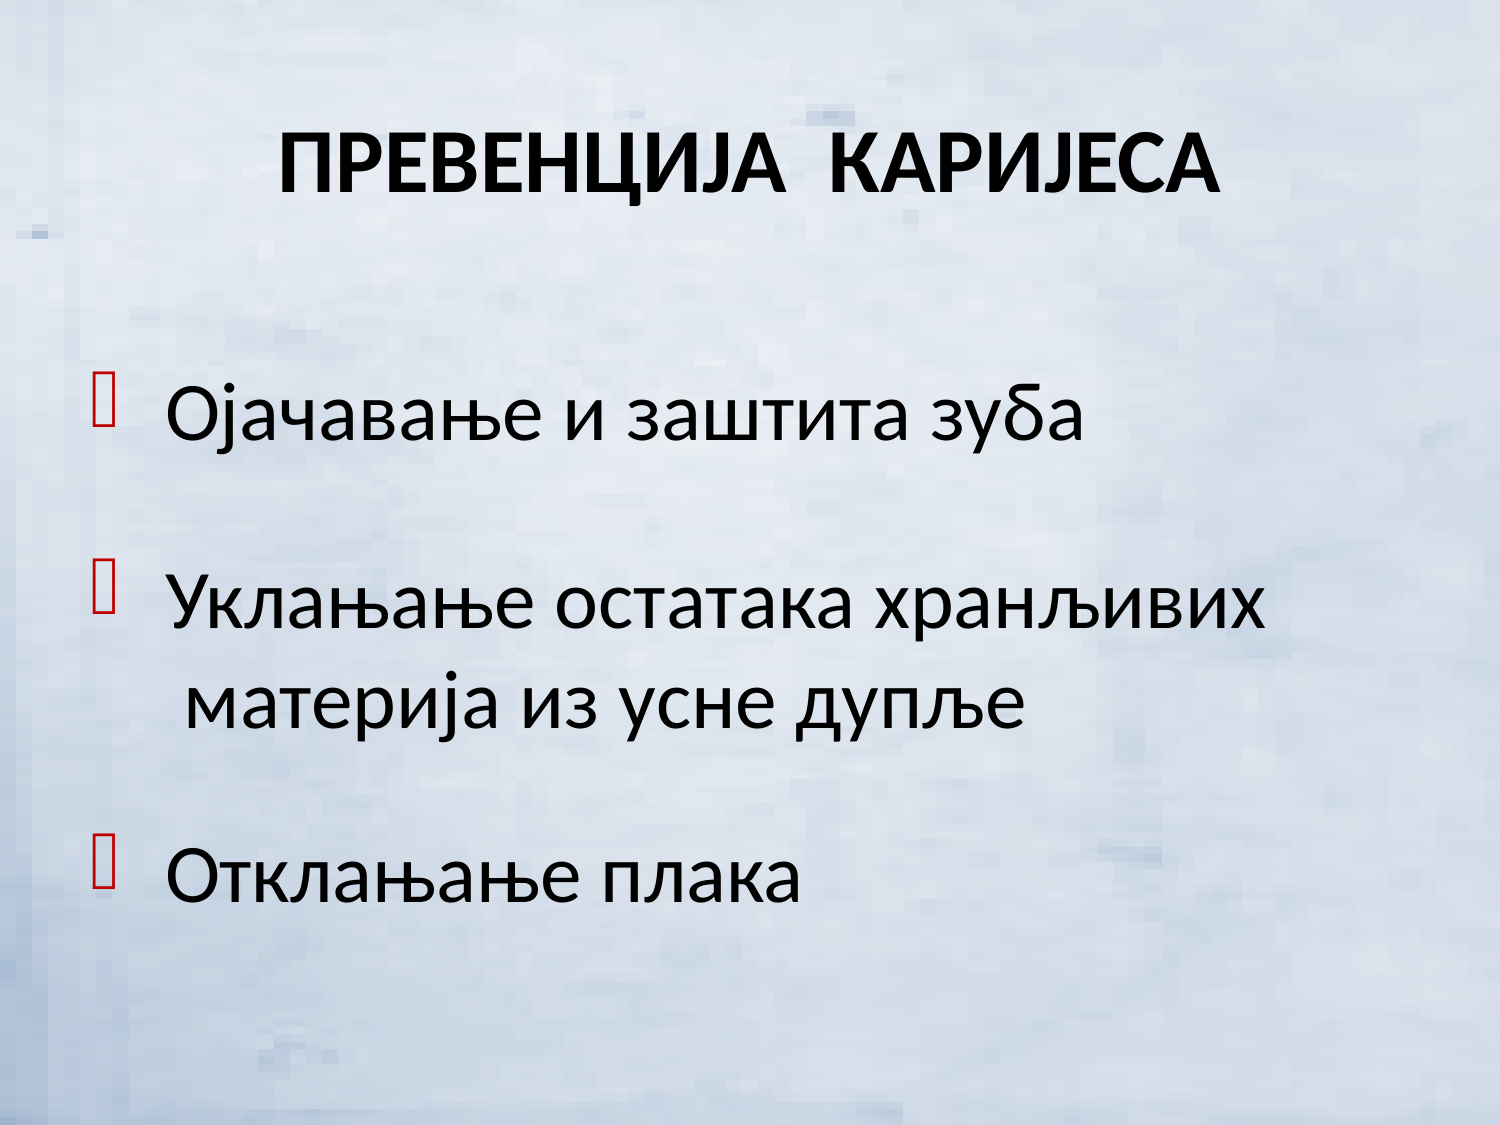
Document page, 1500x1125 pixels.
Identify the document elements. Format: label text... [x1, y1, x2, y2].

list Ојачавање и заштита зуба Уклањање остатака хранљивих материја из усне дупље Отклањање плака [75, 299, 1425, 1043]
title ПРЕВЕНЦИЈА КАРИЈЕСА [75, 62, 1425, 250]
